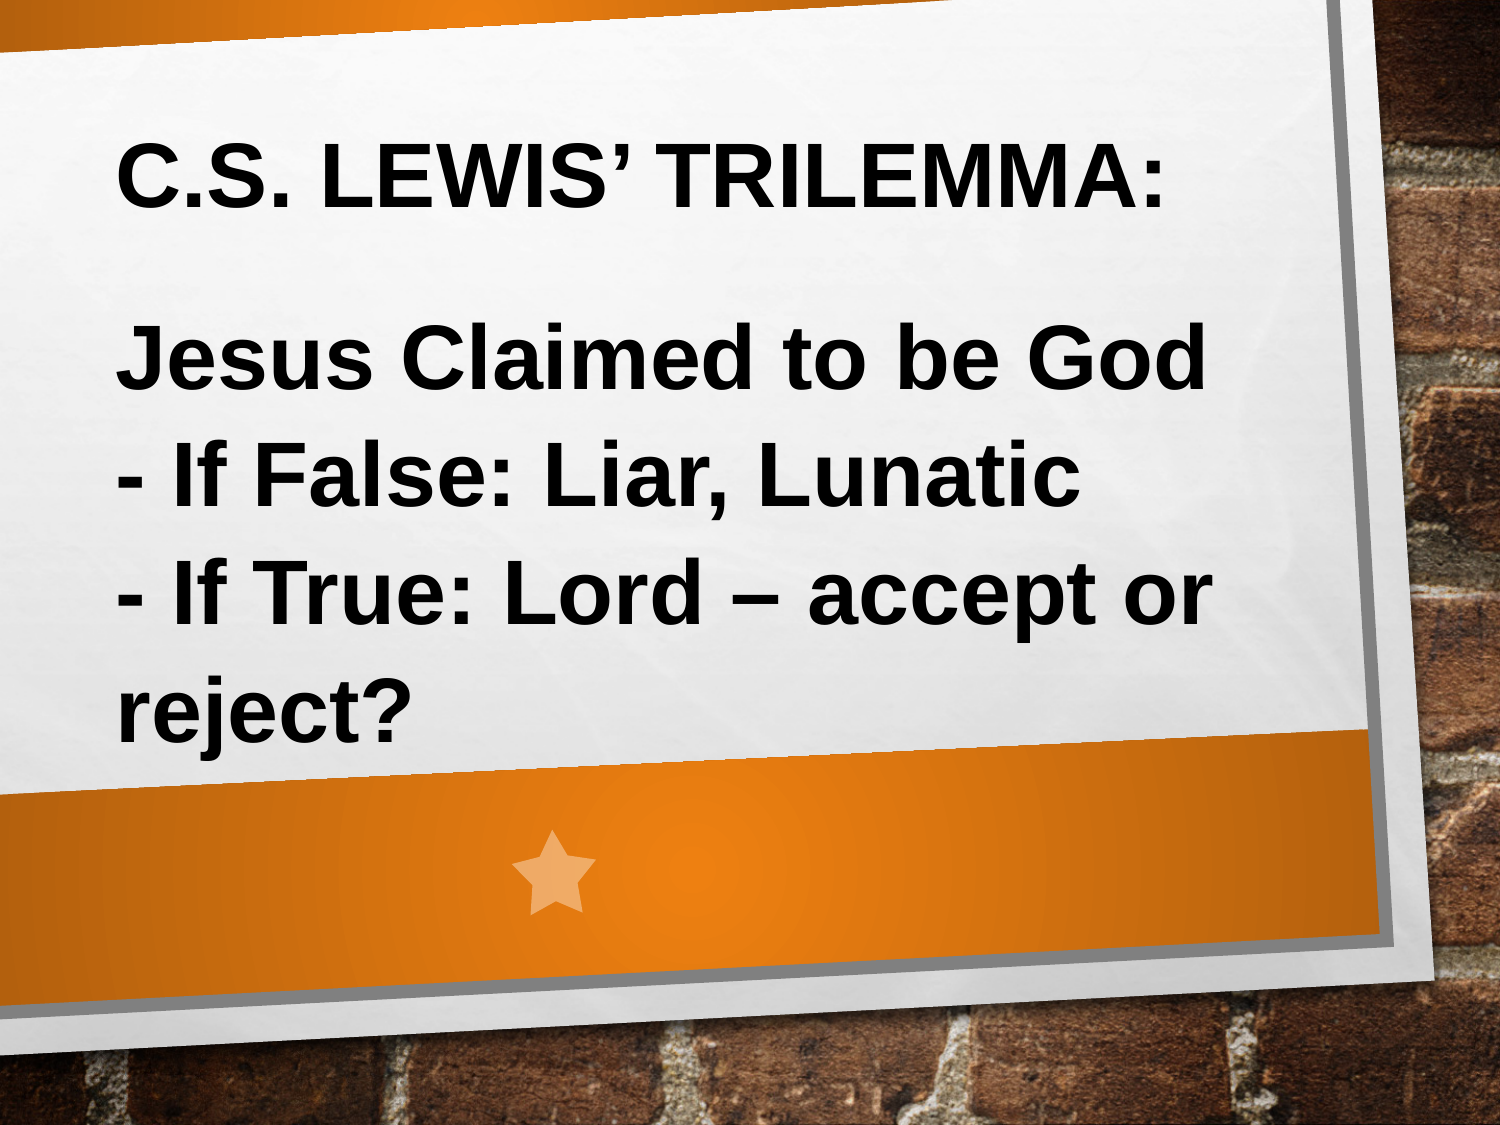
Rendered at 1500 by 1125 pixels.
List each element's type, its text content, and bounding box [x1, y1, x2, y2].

text_box C.S. LEWIS’ TRILEMMA: Jesus Claimed to be God - If False: Liar, Lunatic - If True: Lord – accept or reject? [100, 100, 1260, 768]
picture [0, 0, 1500, 1125]
